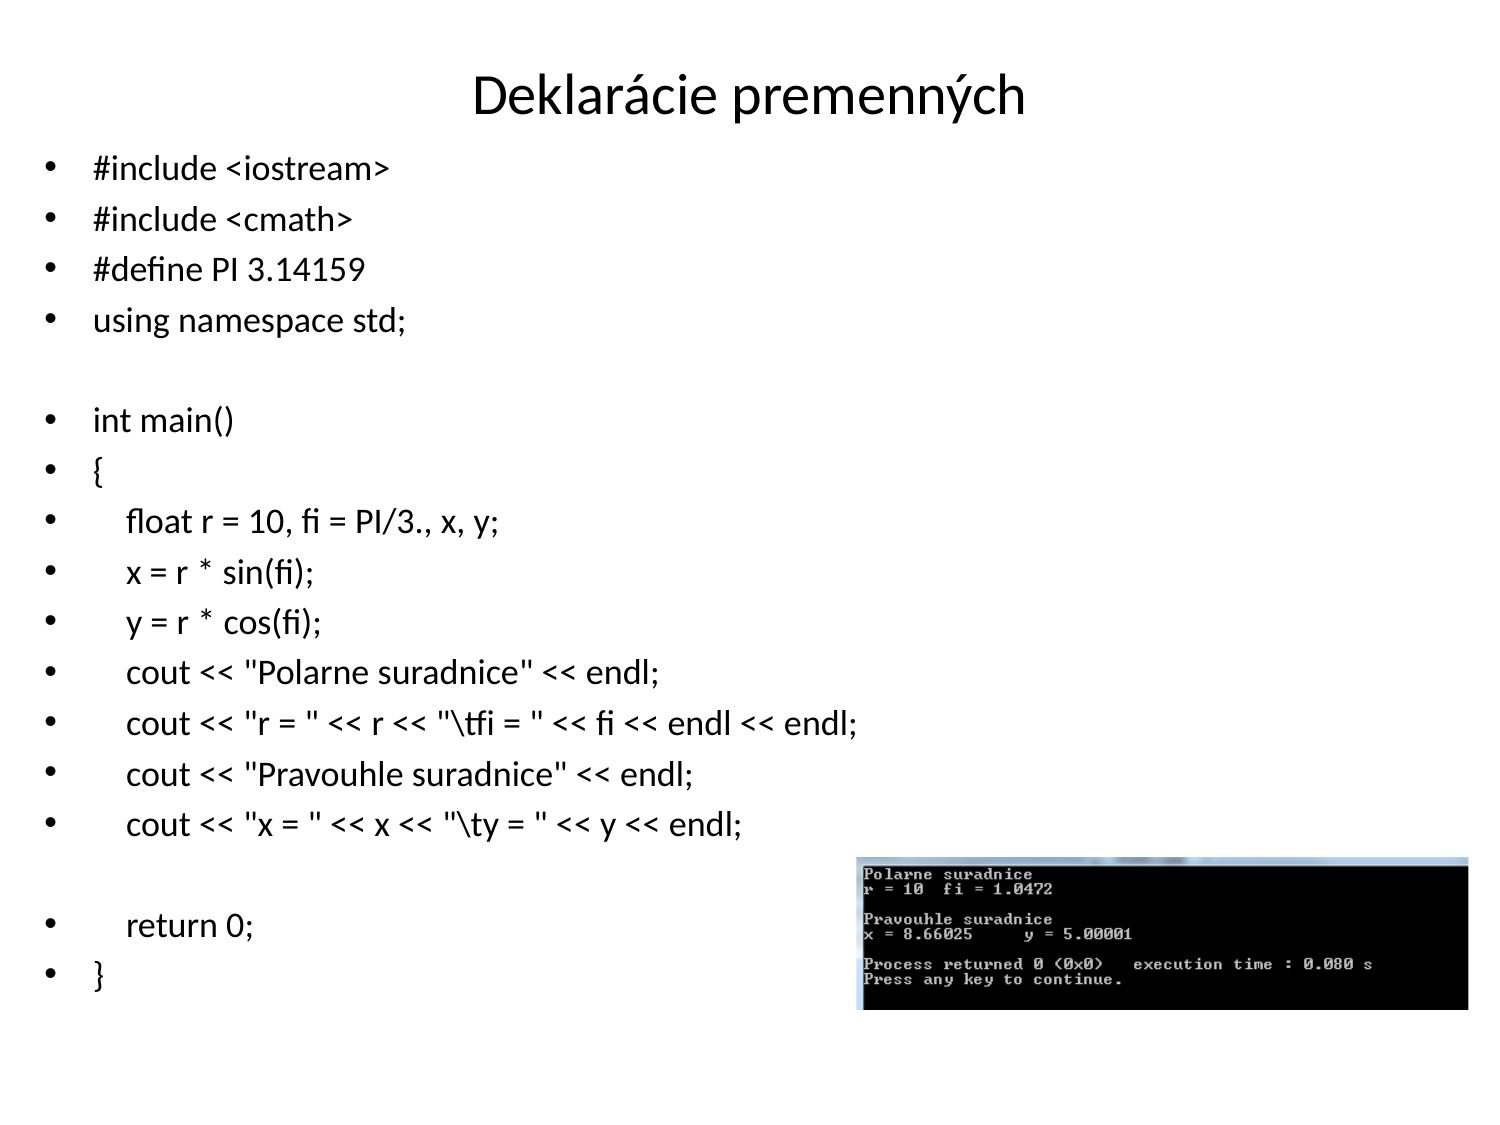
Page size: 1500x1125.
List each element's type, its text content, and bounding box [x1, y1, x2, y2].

list #include <iostream> #include <cmath> #define PI 3.14159 using namespace std; int main() { float r = 10, fi = PI/3., x, y; x = r * sin(fi); y = r * cos(fi); cout << "Polarne suradnice" << endl; cout << "r = " << r << "\tfi = " << fi << endl << endl; cout << "Pravouhle suradnice" << endl; cout << "x = " << x << "\ty = " << y << endl; return 0; } [29, 137, 1471, 1005]
title Deklarácie premenných [75, 45, 1425, 137]
picture [856, 857, 1469, 1010]
